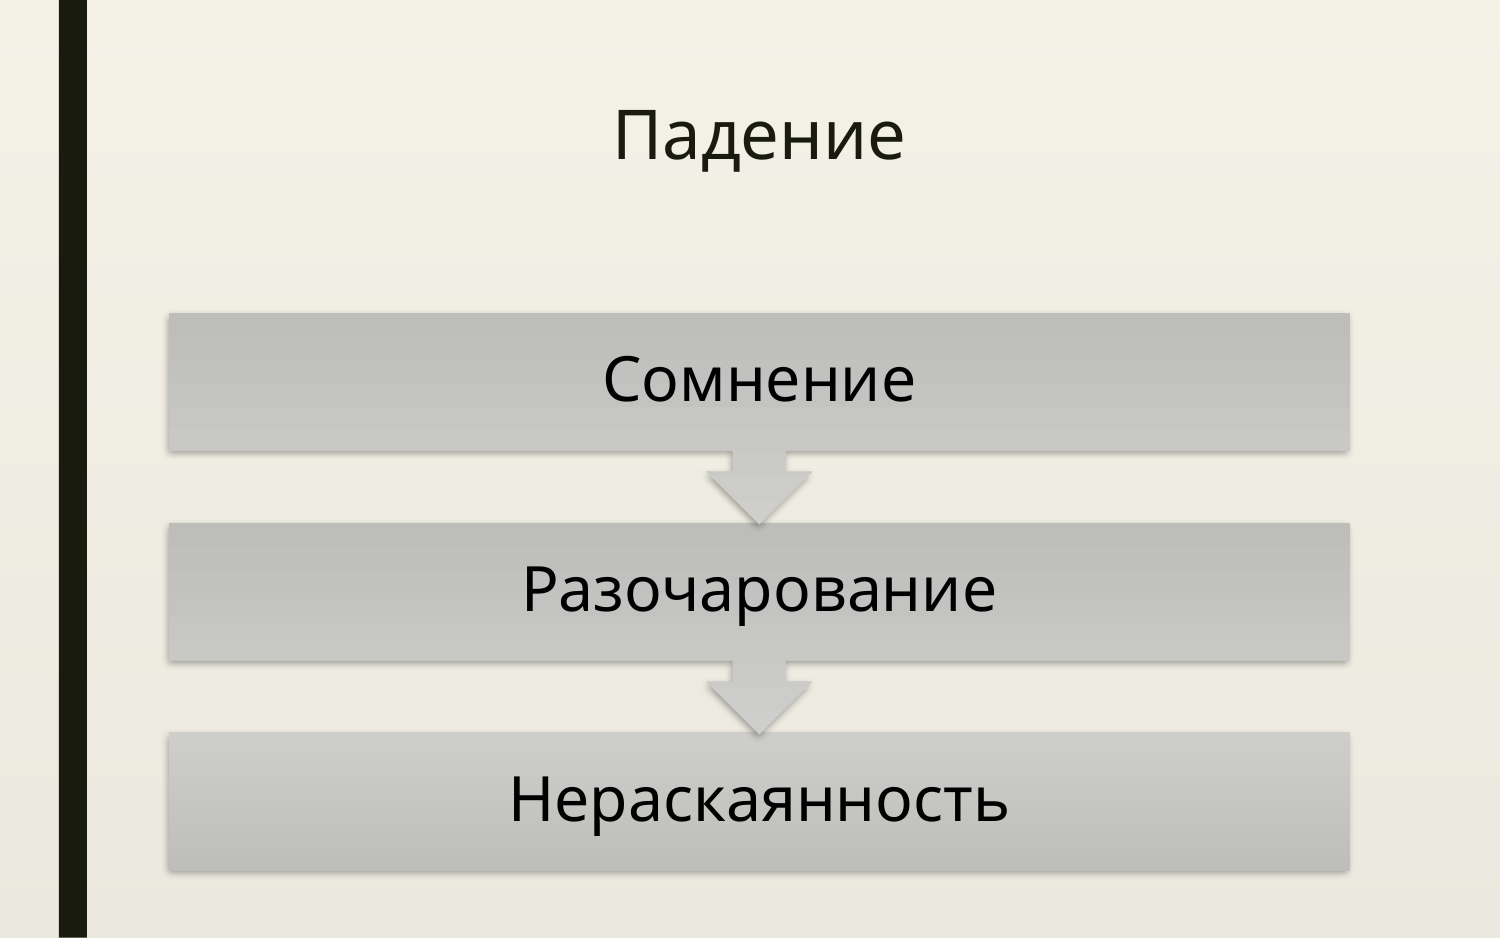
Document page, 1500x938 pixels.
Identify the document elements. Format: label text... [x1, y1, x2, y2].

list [168, 312, 1351, 871]
title Падение [168, 93, 1351, 297]
